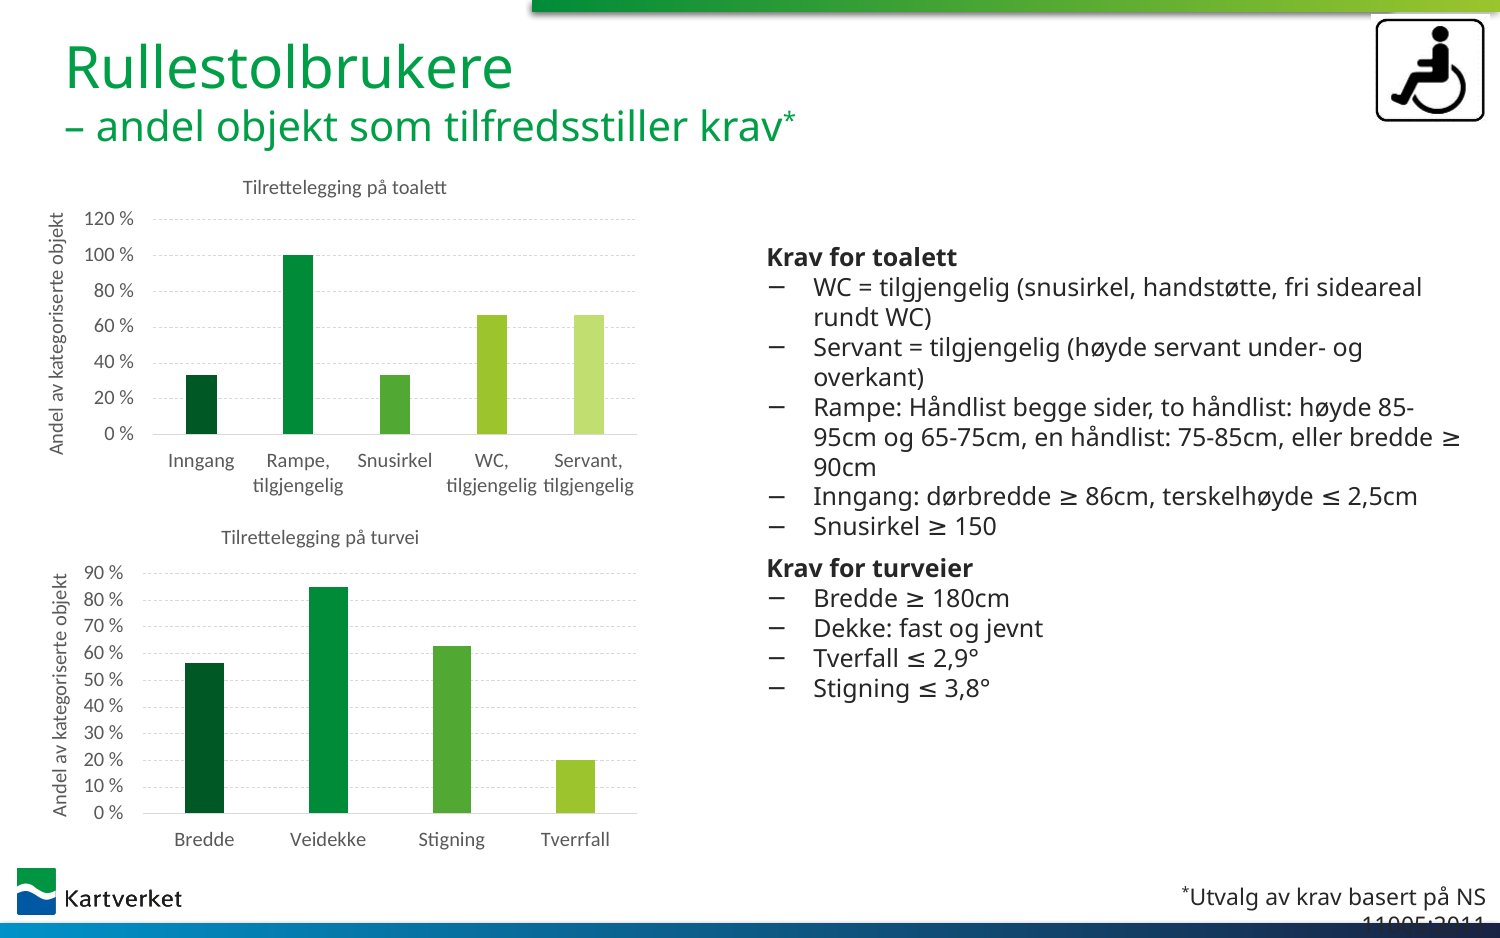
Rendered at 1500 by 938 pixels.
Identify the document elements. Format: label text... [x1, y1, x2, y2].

text_box Krav for toalett WC = tilgjengelig (snusirkel, handstøtte, fri sideareal rundt WC) Servant = tilgjengelig (høyde servant under- og overkant) Rampe: Håndlist begge sider, to håndlist: høyde 85-95cm og 65-75cm, en håndlist: 75-85cm, eller bredde ≥ 90cm Inngang: dørbredde ≥ 86cm, terskelhøyde ≤ 2,5cm Snusirkel ≥ 150 [751, 234, 1483, 545]
text_box Krav for turveier Bredde ≥ 180cm Dekke: fast og jevnt Tverfall ≤ 2,9° Stigning ≤ 3,8° [751, 545, 1483, 710]
picture [41, 520, 650, 859]
picture [1371, 13, 1491, 127]
text_box Rullestolbrukere – andel objekt som tilfredsstiller krav* [49, 14, 1431, 158]
text_box *Utvalg av krav basert på NS 11005:2011 [1068, 873, 1500, 938]
picture [41, 166, 650, 505]
